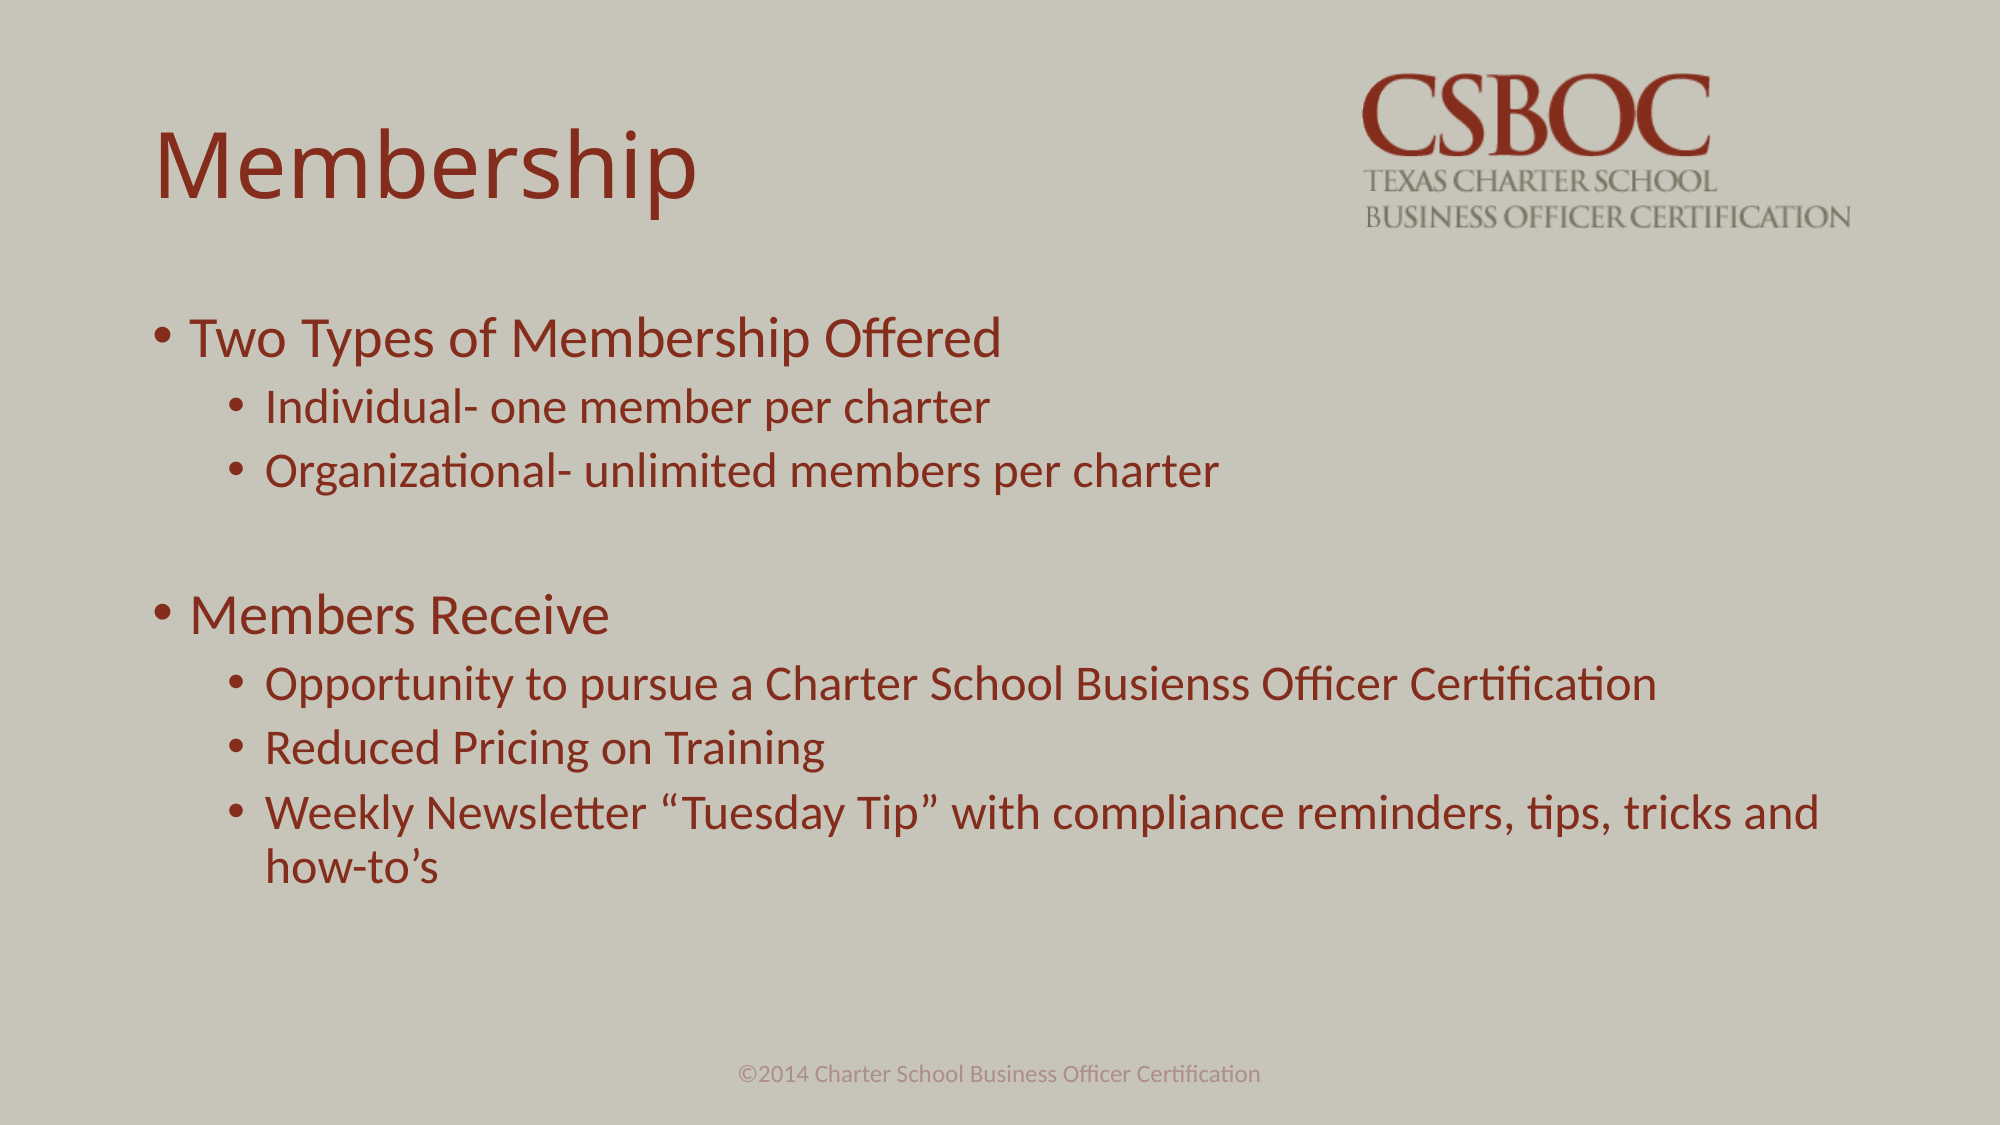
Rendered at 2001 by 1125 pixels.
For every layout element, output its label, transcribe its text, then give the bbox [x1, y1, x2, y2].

title Membership [137, 59, 1863, 278]
list Two Types of Membership Offered Individual- one member per charter Organizational- unlimited members per charter Members Receive Opportunity to pursue a Charter School Busienss Officer Certification Reduced Pricing on Training Weekly Newsletter “Tuesday Tip” with compliance reminders, tips, tricks and how-to’s [137, 299, 1863, 1014]
footer ©2014 Charter School Business Officer Certification [662, 1042, 1338, 1103]
